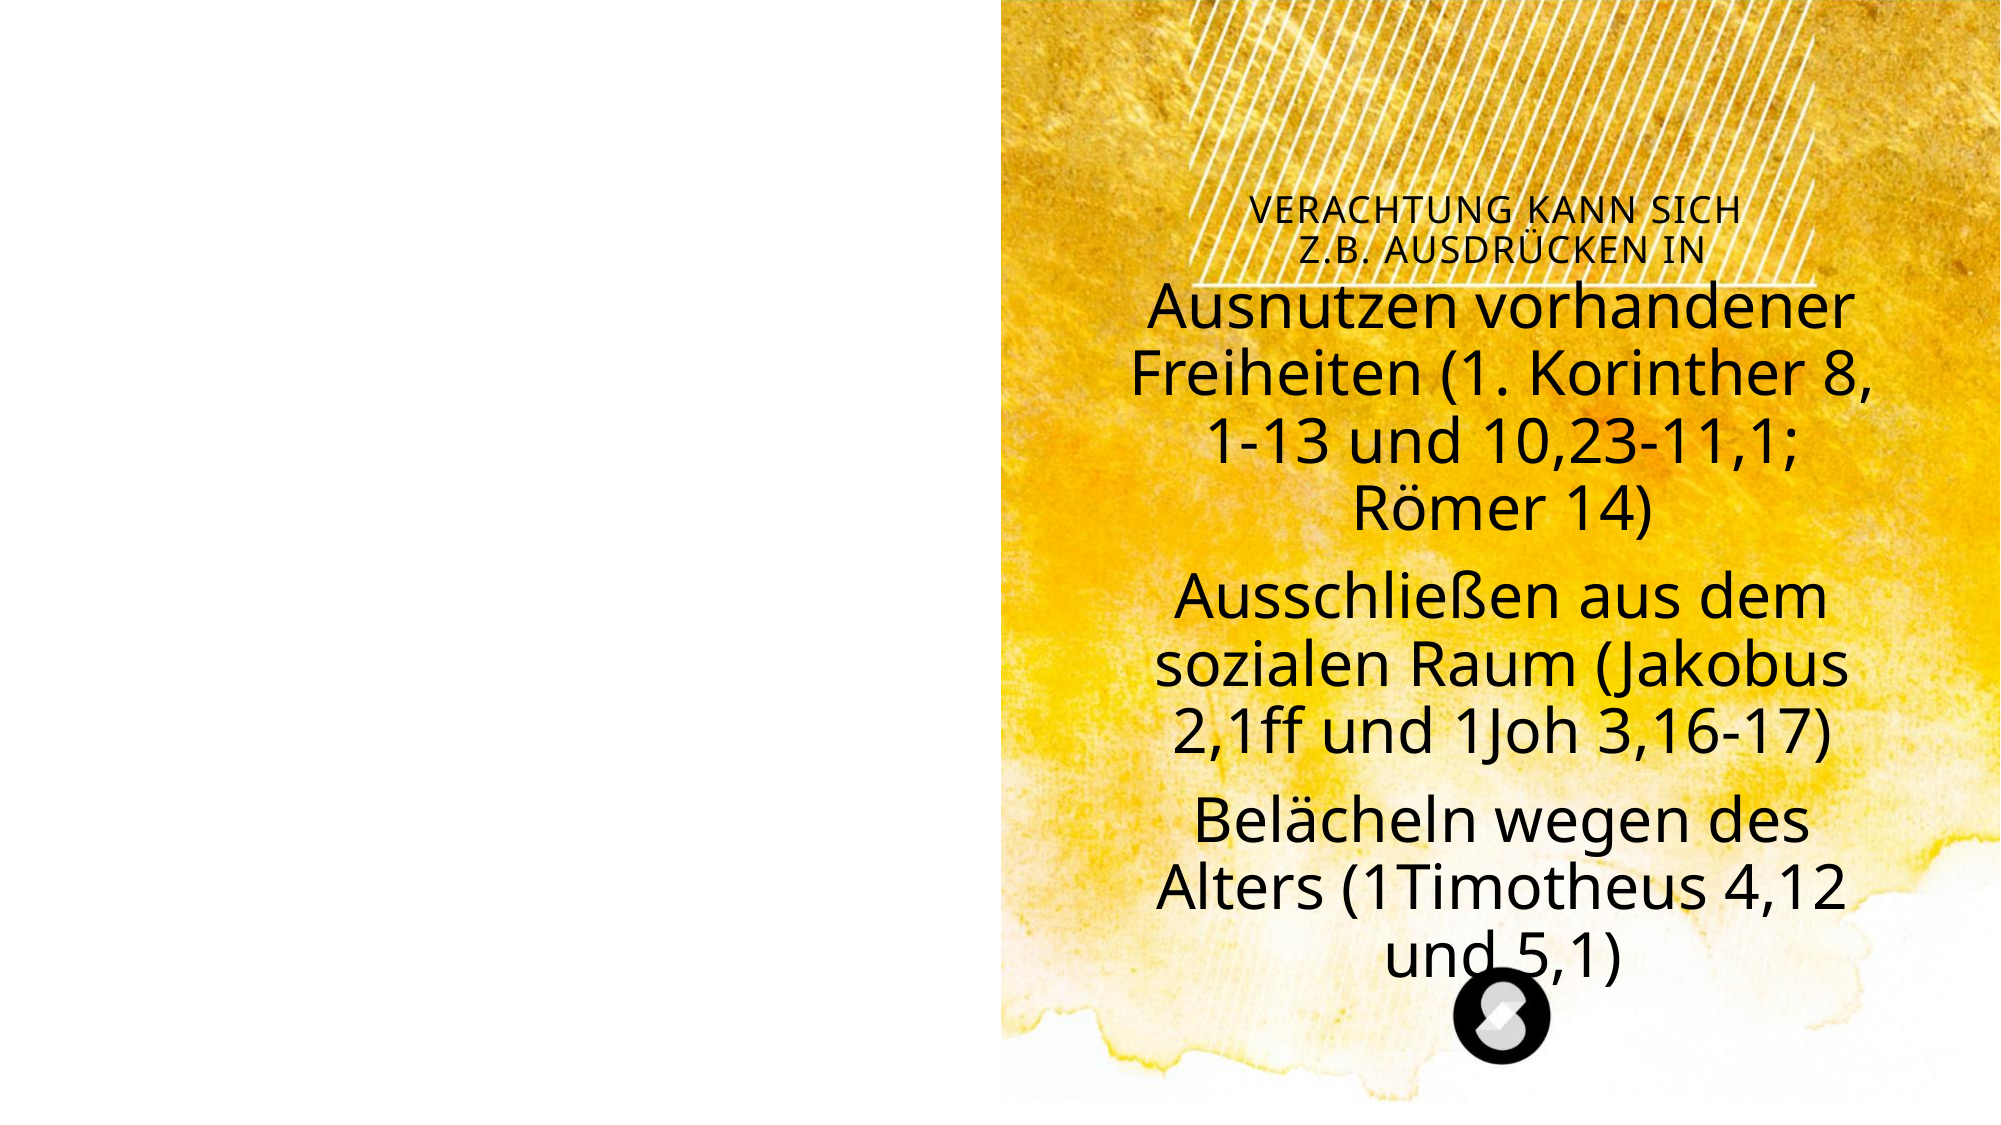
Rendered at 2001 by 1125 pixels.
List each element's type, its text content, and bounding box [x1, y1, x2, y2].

list Verachtung kann sich z.B. ausdrücken in [1103, 193, 1903, 269]
list Ausnutzen vorhandener Freiheiten (1. Korinther 8, 1-13 und 10,23-11,1; Römer 14) Ausschließen aus dem sozialen Raum (Jakobus 2,1ff und 1Joh 3,16-17) Belächeln wegen des Alters (1Timotheus 4,12 und 5,1) [1103, 320, 1903, 945]
picture [1001, 0, 2001, 1125]
